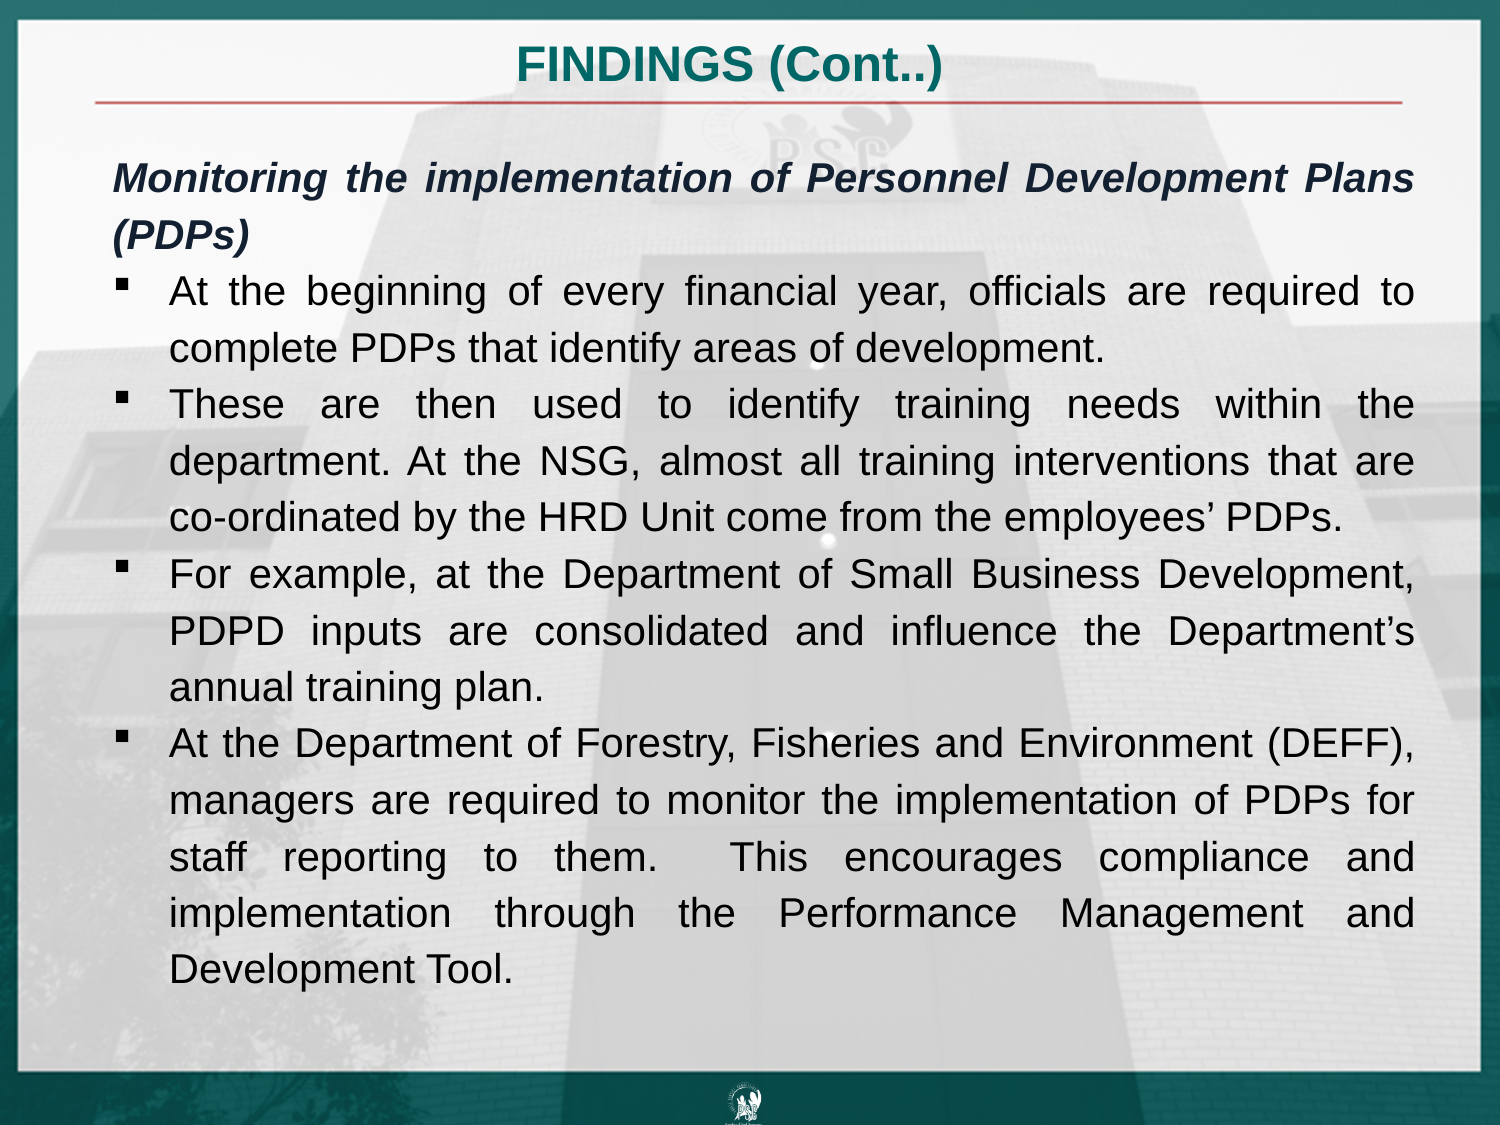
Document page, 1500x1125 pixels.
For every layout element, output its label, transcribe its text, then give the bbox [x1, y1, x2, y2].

picture [0, 0, 1500, 1125]
text_box Monitoring the implementation of Personnel Development Plans (PDPs) At the beginning of every financial year, officials are required to complete PDPs that identify areas of development. These are then used to identify training needs within the department. At the NSG, almost all training interventions that are co-ordinated by the HRD Unit come from the employees’ PDPs. For example, at the Department of Small Business Development, PDPD inputs are consolidated and influence the Department’s annual training plan. At the Department of Forestry, Fisheries and Environment (DEFF), managers are required to monitor the implementation of PDPs for staff reporting to them. This encourages compliance and implementation through the Performance Management and Development Tool. [88, 137, 1431, 1050]
slide_number 17 [1080, 1012, 1431, 1073]
text_box FINDINGS (Cont..) [88, 16, 1402, 101]
